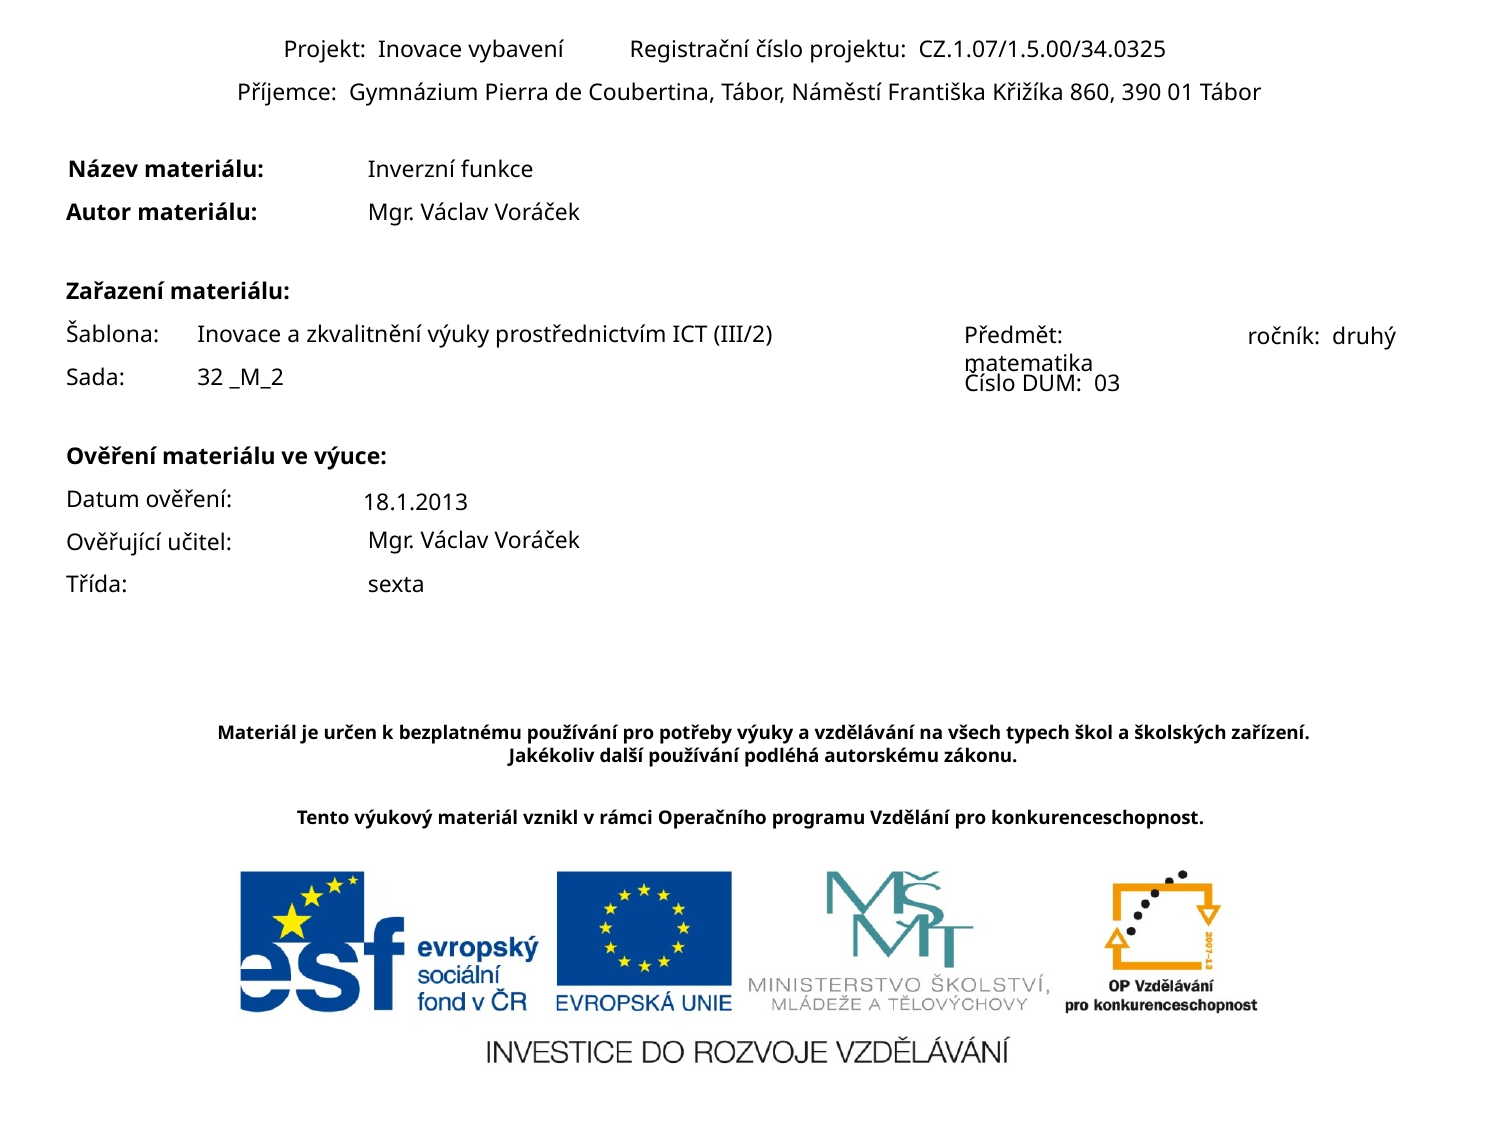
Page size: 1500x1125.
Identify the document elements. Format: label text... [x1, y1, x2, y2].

text_box Číslo DUM: 03 [950, 361, 1154, 403]
text_box Projekt: Inovace vybavení Registrační číslo projektu: CZ.1.07/1.5.00/34.0325 [269, 28, 1230, 69]
text_box Zařazení materiálu: [52, 270, 379, 311]
text_box Autor materiálu: [52, 191, 334, 233]
text_box sexta [354, 562, 464, 604]
text_box Materiál je určen k bezplatnému používání pro potřeby výuky a vzdělávání na všech typech škol a školských zařízení. Jakékoliv další používání podléhá autorskému zákonu. [0, 714, 1500, 773]
text_box 32 _M_2 [183, 356, 580, 398]
text_box Inverzní funkce [354, 148, 609, 189]
text_box Třída: [52, 563, 180, 604]
text_box ročník: druhý [1234, 314, 1412, 356]
text_box Název materiálu: [54, 148, 374, 217]
text_box Sada: [52, 356, 180, 398]
text_box Ověření materiálu ve výuce: [52, 435, 507, 476]
text_box Datum ověření: [52, 478, 308, 519]
text_box Mgr. Václav Voráček [354, 519, 617, 561]
text_box Inovace a zkvalitnění výuky prostřednictvím ICT (III/2) [183, 313, 949, 354]
text_box Předmět: matematika [950, 314, 1211, 383]
text_box Tento výukový materiál vznikl v rámci Operačního programu Vzdělání pro konkurenceschopnost. [129, 798, 1371, 835]
text_box Příjemce: Gymnázium Pierra de Coubertina, Tábor, Náměstí Františka Křižíka 860, 390 01 Tábor [116, 71, 1384, 113]
picture [235, 867, 1265, 1067]
text_box Mgr. Václav Voráček [354, 191, 617, 233]
text_box Šablona: [52, 313, 183, 354]
text_box Ověřující učitel: [52, 521, 312, 563]
text_box 18.1.2013 [348, 479, 490, 522]
